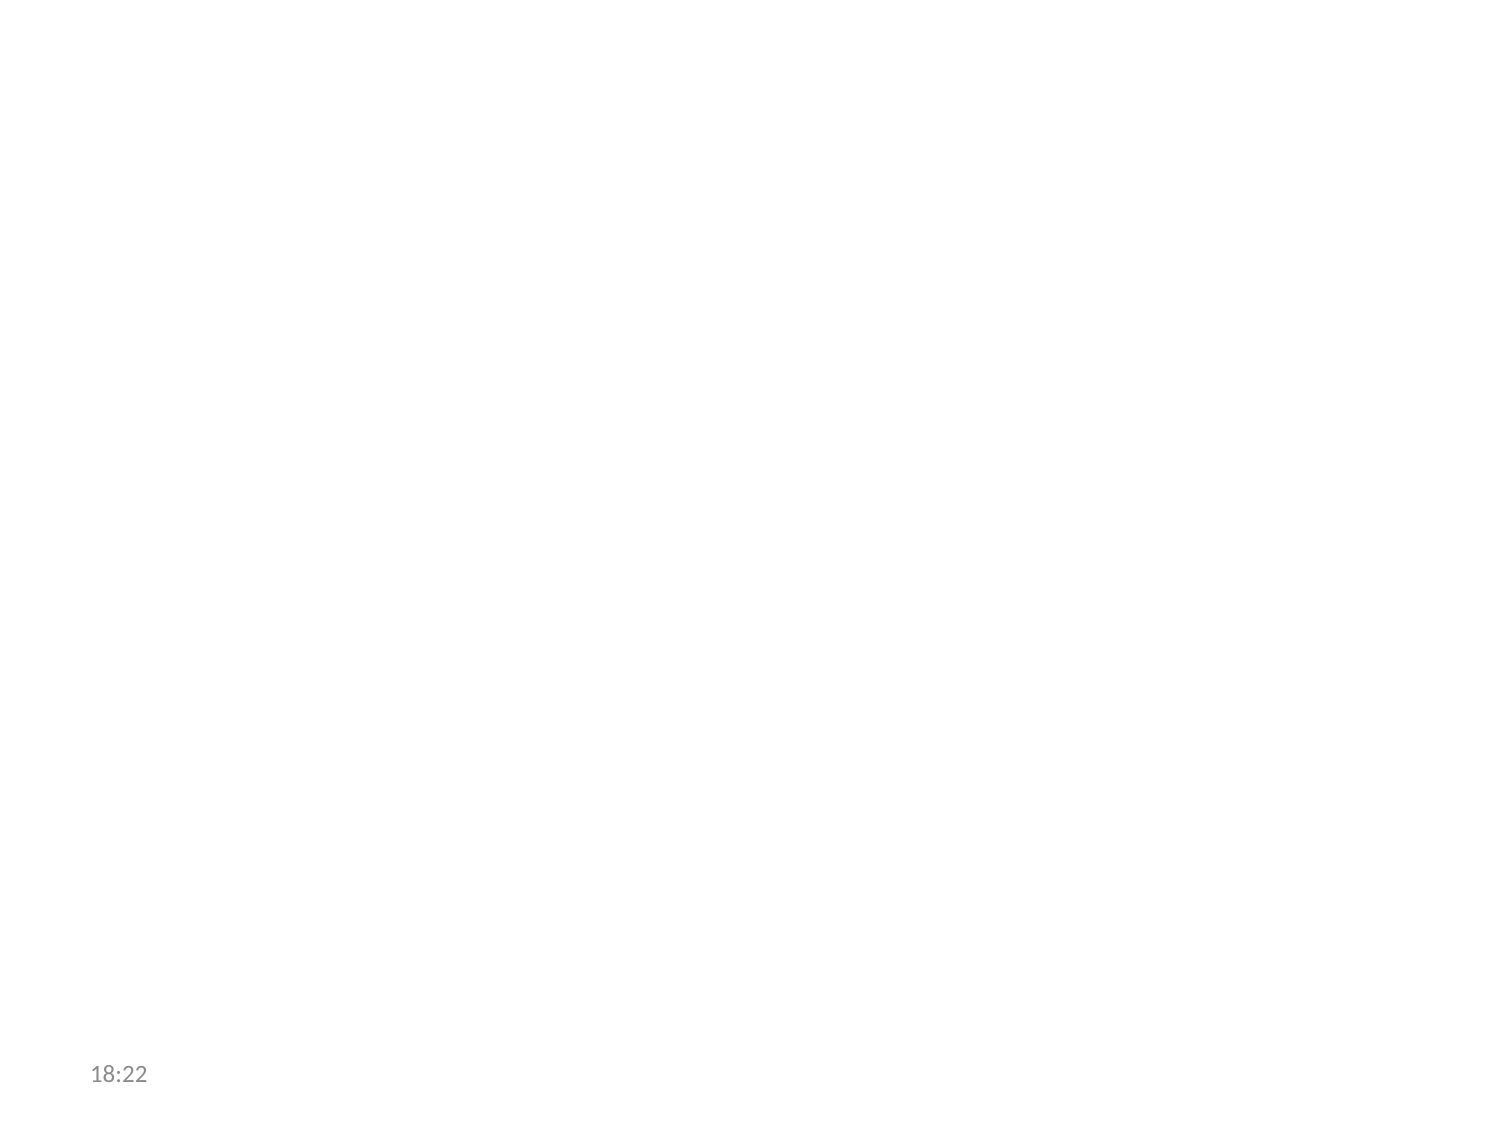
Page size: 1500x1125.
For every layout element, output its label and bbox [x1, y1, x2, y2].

slide_number [75, 1042, 425, 1103]
